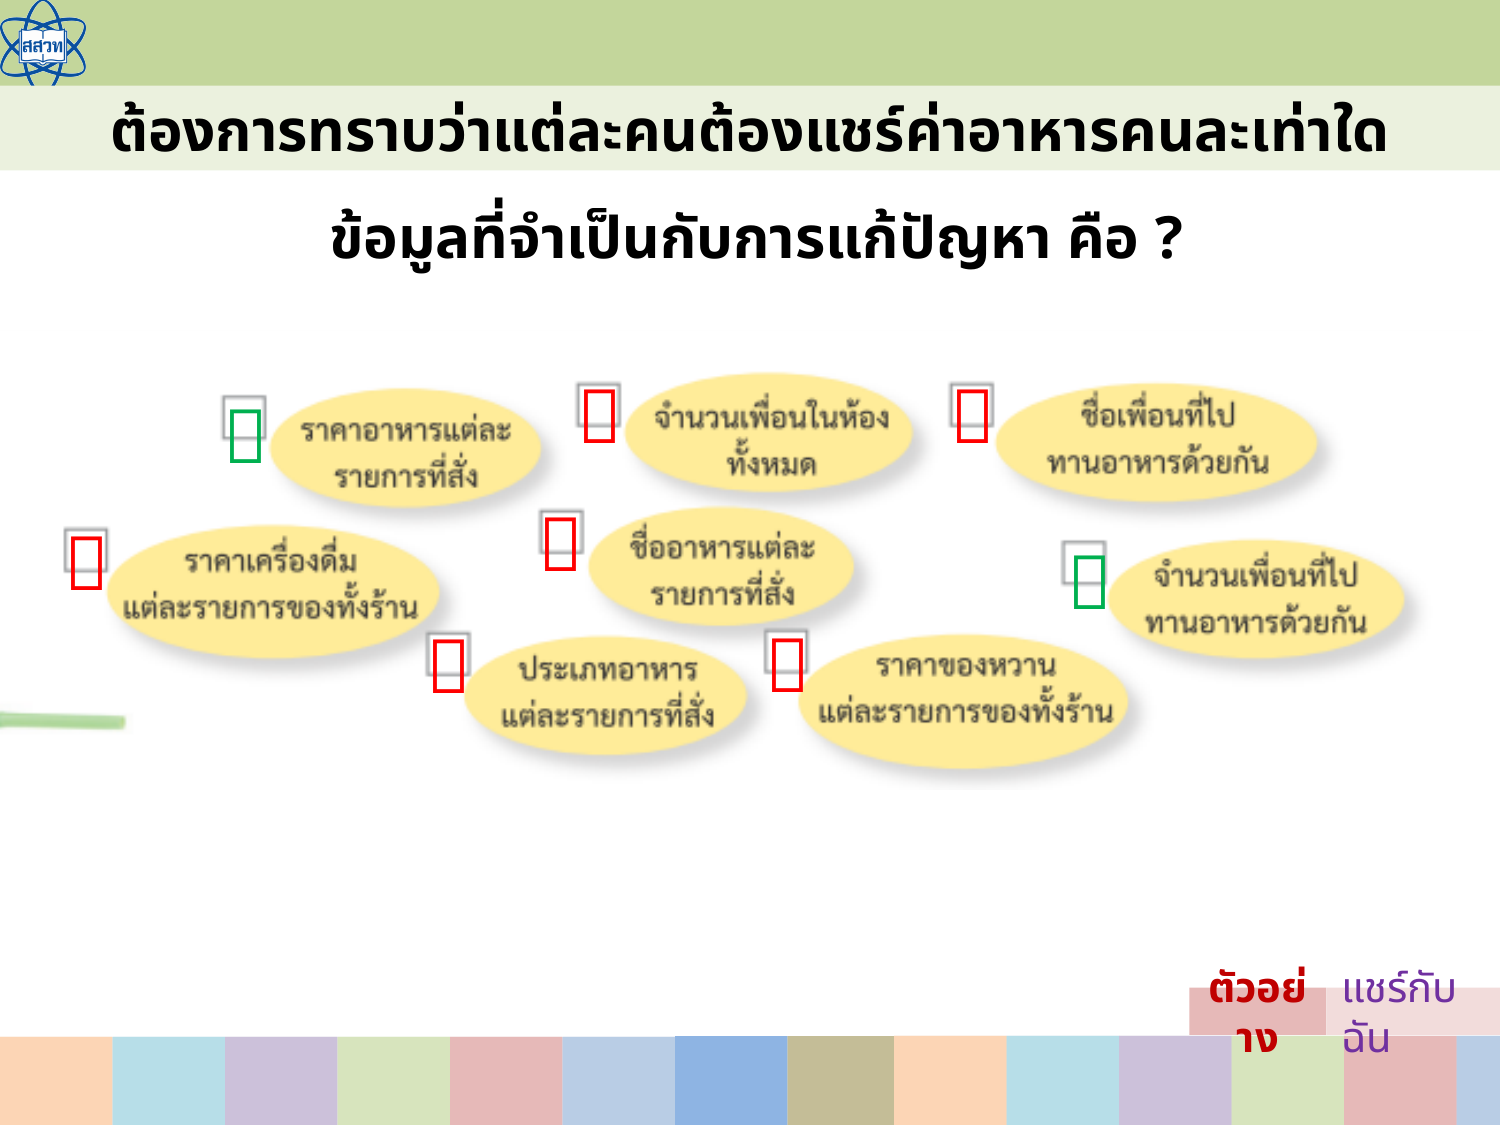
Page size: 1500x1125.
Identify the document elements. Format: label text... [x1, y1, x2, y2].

picture [0, 0, 86, 85]
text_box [1189, 987, 1500, 1036]
picture [0, 329, 1483, 790]
text_box ต้องการทราบว่าแต่ละคนต้องแชร์ค่าอาหารคนละเท่าใด [0, 85, 1500, 171]
text_box ข้อมูลที่จำเป็นกับการแก้ปัญหา คือ ? [299, 192, 1198, 278]
